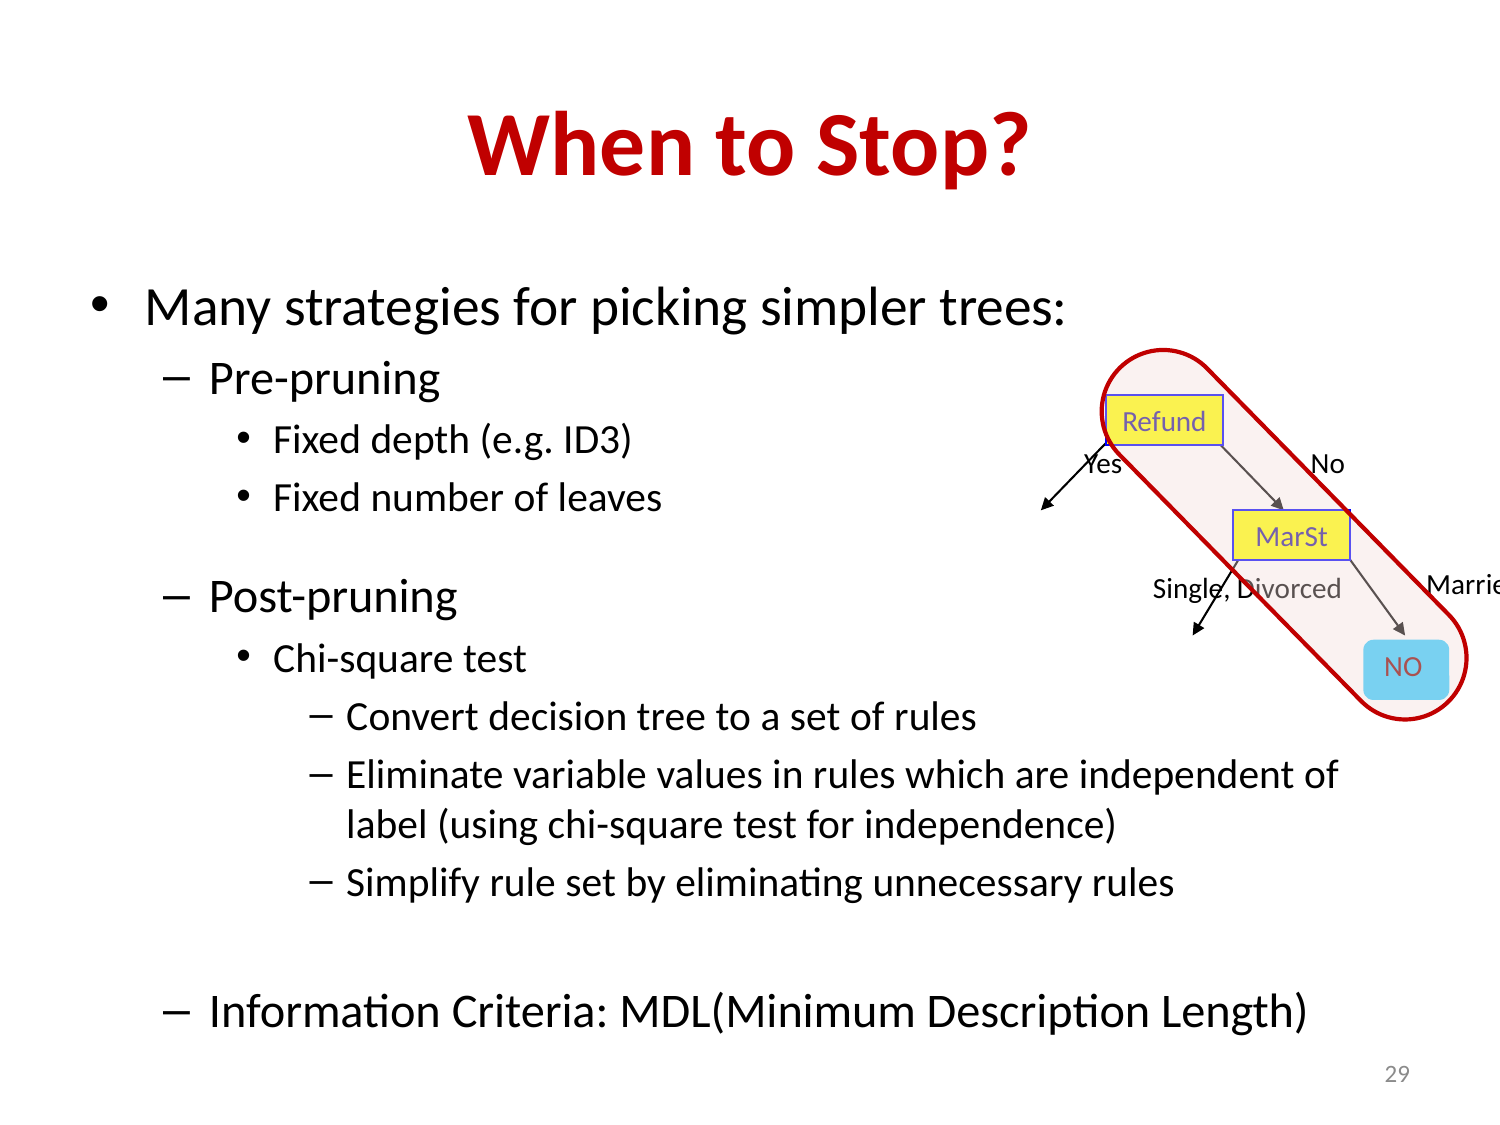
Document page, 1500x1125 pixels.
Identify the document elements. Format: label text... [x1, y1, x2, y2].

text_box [1012, 395, 1489, 701]
slide_number 29 [1074, 1042, 1425, 1103]
title When to Stop? [75, 45, 1425, 233]
list Many strategies for picking simpler trees: Pre-pruning Fixed depth (e.g. ID3) Fixed number of leaves Post-pruning Chi-square test Convert decision tree to a set of rules Eliminate variable values in rules which are independent of label (using chi-square test for independence) Simplify rule set by eliminating unnecessary rules Information Criteria: MDL(Minimum Description Length) [75, 262, 1425, 1050]
text_box [1367, 709, 1443, 722]
text_box [1102, 347, 1235, 393]
